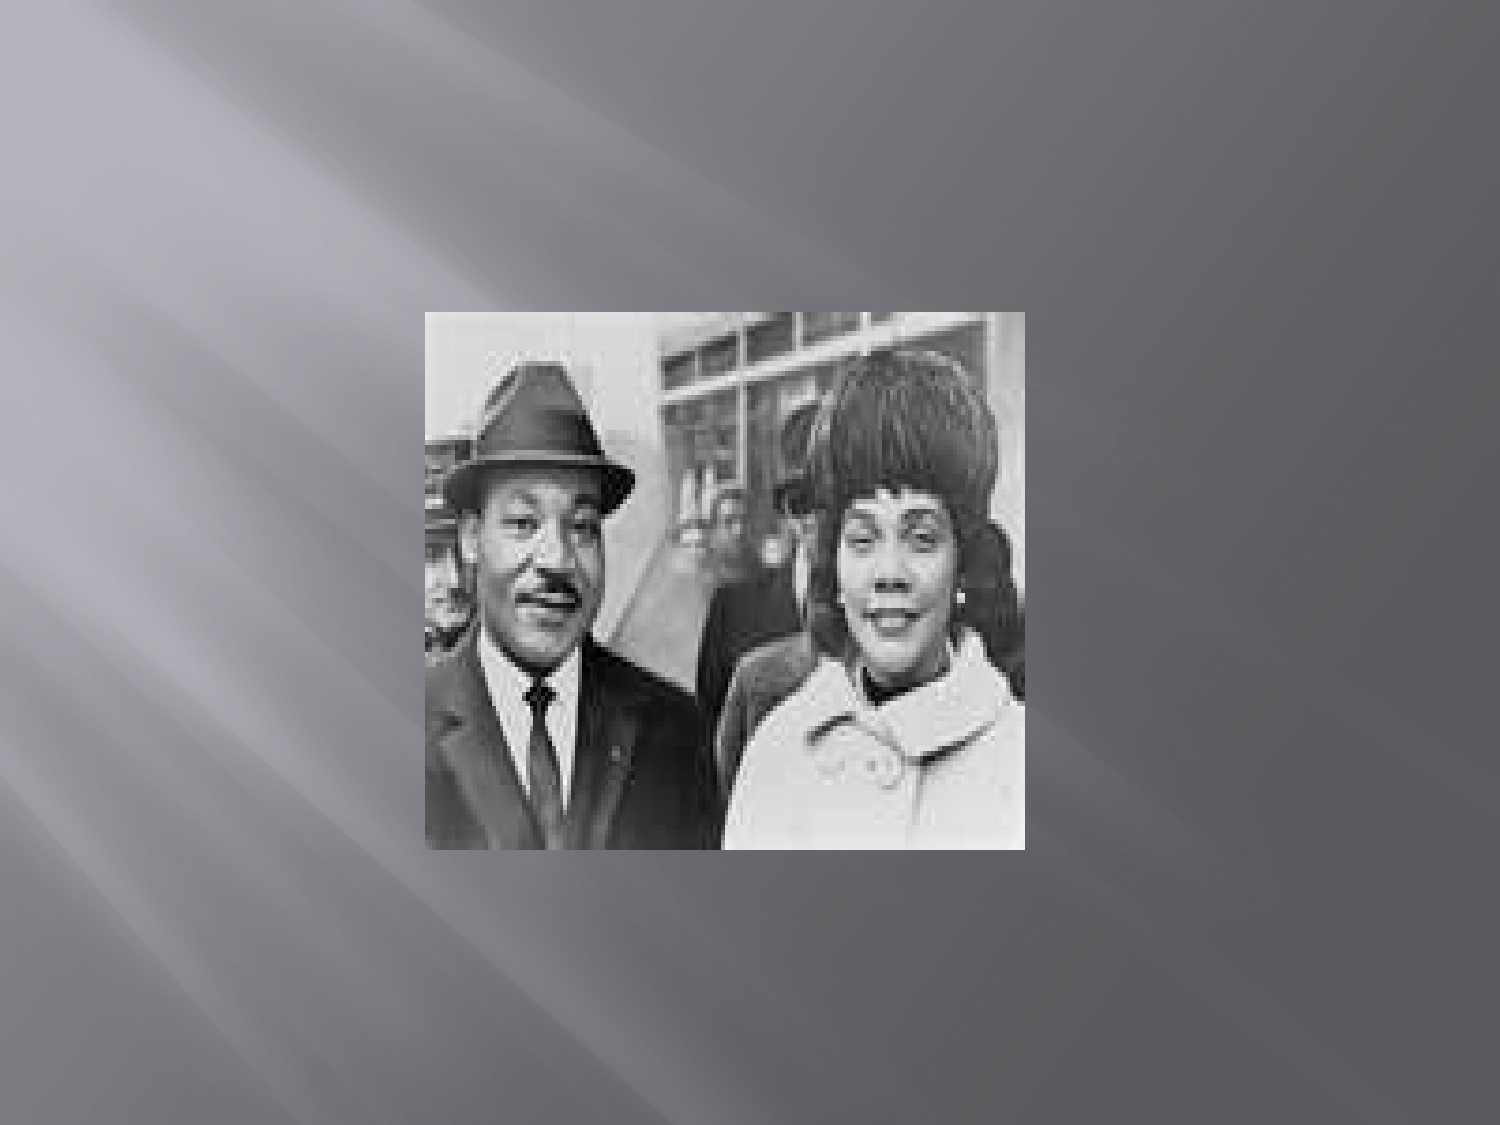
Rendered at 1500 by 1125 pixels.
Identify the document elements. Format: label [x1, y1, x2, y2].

picture [424, 312, 1026, 851]
